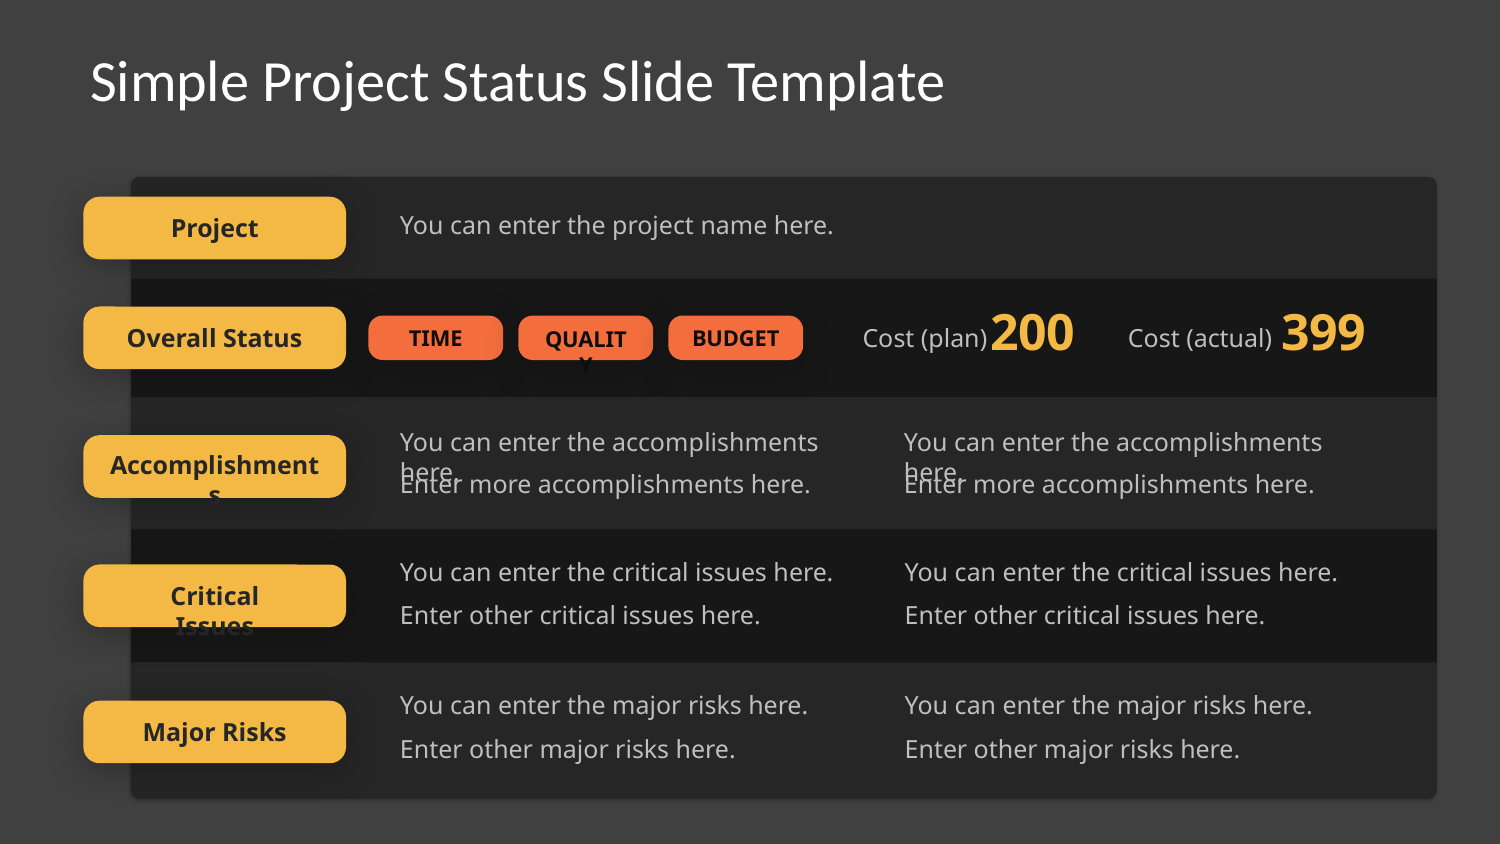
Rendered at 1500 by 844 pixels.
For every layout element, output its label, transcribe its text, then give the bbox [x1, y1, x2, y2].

text_box [81, 562, 349, 630]
text_box [81, 433, 349, 500]
text_box You can enter the accomplishments here. [903, 426, 1367, 468]
text_box 399 [1280, 299, 1374, 361]
text_box TIME [393, 324, 479, 351]
text_box Project [135, 212, 295, 243]
text_box [128, 659, 1439, 801]
text_box [128, 399, 1439, 527]
text_box [81, 194, 349, 262]
text_box Enter other critical issues here. [904, 600, 1367, 631]
text_box You can enter the accomplishments here. [399, 426, 863, 468]
text_box Overall Status [126, 322, 304, 353]
text_box Enter other critical issues here. [399, 600, 863, 631]
text_box [81, 304, 349, 372]
text_box [366, 313, 502, 363]
title Simple Project Status Slide Template [75, 33, 1425, 122]
text_box [81, 698, 349, 766]
text_box You can enter the major risks here. [904, 690, 1367, 721]
text_box Critical Issues [135, 580, 295, 641]
text_box Accomplishments [108, 449, 321, 510]
text_box Enter other major risks here. [904, 733, 1367, 764]
text_box [129, 527, 1439, 664]
text_box QUALITY [538, 325, 633, 378]
text_box [325, 277, 1439, 399]
text_box [516, 313, 652, 363]
text_box Enter other major risks here. [399, 733, 863, 764]
text_box You can enter the critical issues here. [904, 556, 1367, 587]
text_box [666, 313, 806, 363]
text_box Cost (actual) [1128, 322, 1275, 353]
text_box 200 [990, 299, 1118, 361]
text_box Cost (plan) [862, 322, 990, 353]
text_box You can enter the project name here. [399, 209, 850, 240]
text_box You can enter the major risks here. [399, 690, 863, 721]
text_box Major Risks [135, 716, 295, 747]
text_box Enter more accomplishments here. [903, 468, 1367, 499]
text_box Enter more accomplishments here. [399, 468, 863, 499]
text_box You can enter the critical issues here. [399, 556, 863, 587]
text_box [130, 174, 1439, 277]
text_box BUDGET [688, 324, 783, 351]
